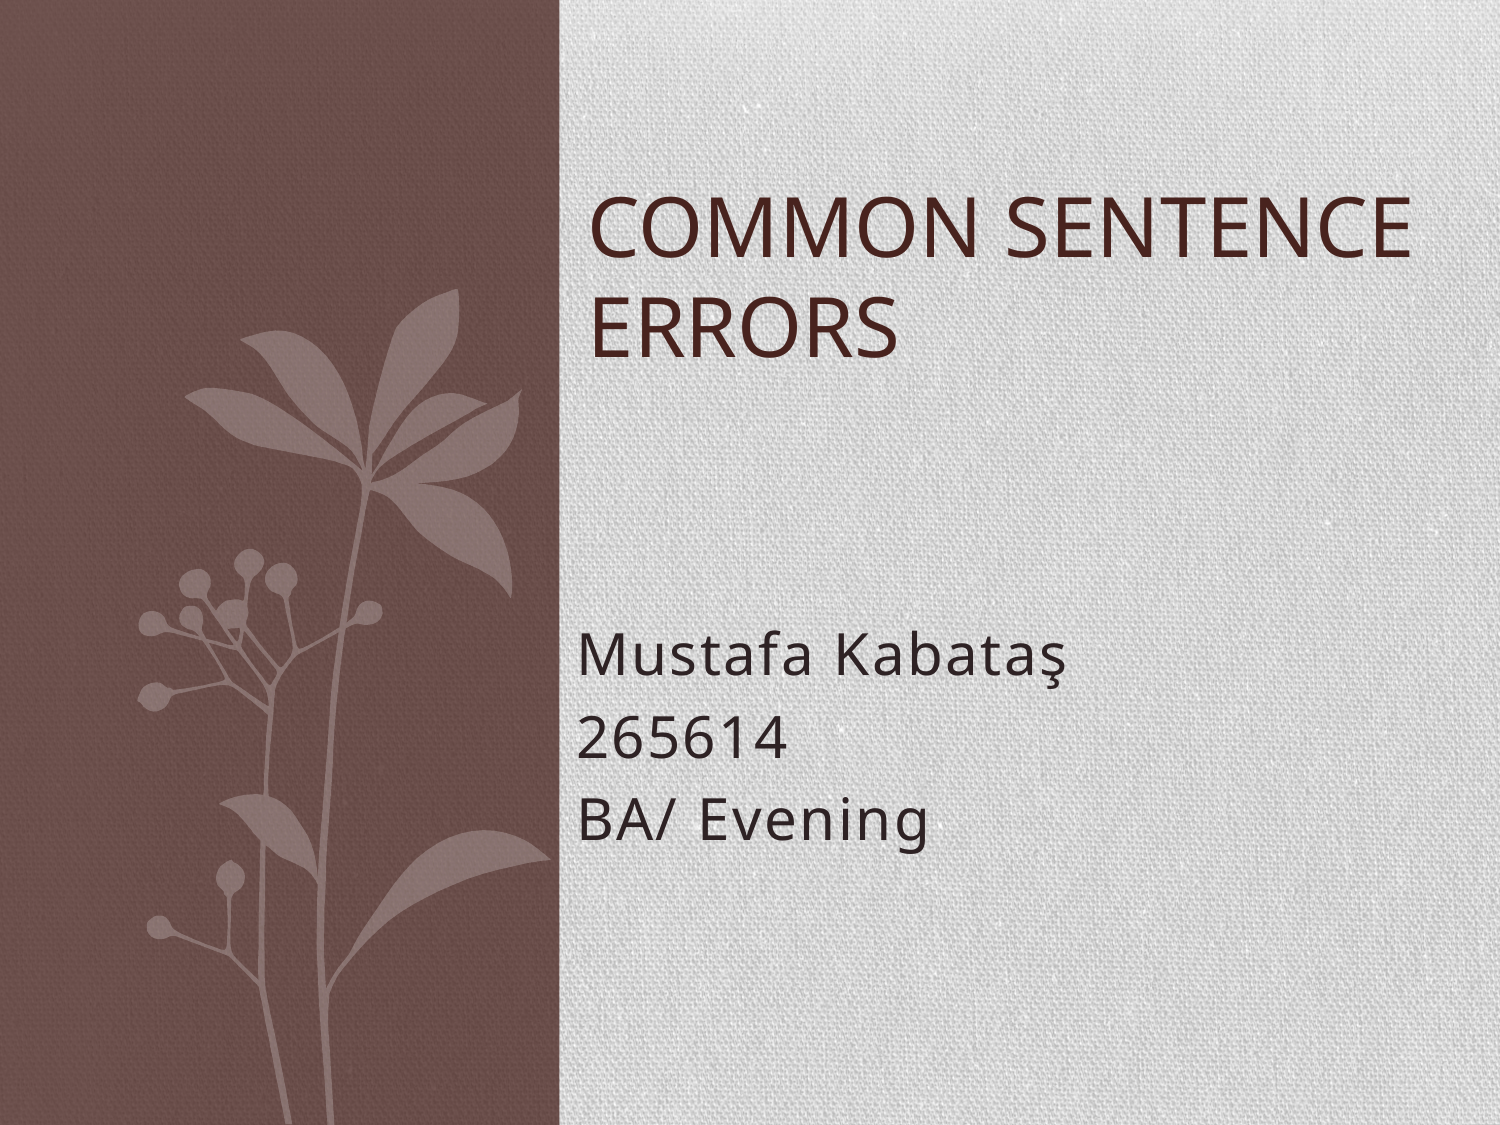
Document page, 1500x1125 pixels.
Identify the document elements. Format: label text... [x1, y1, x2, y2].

title Common sentence errors [572, 0, 1447, 882]
subtitle Mustafa Kabataş 265614 BA/ Evening [561, 609, 1400, 1094]
